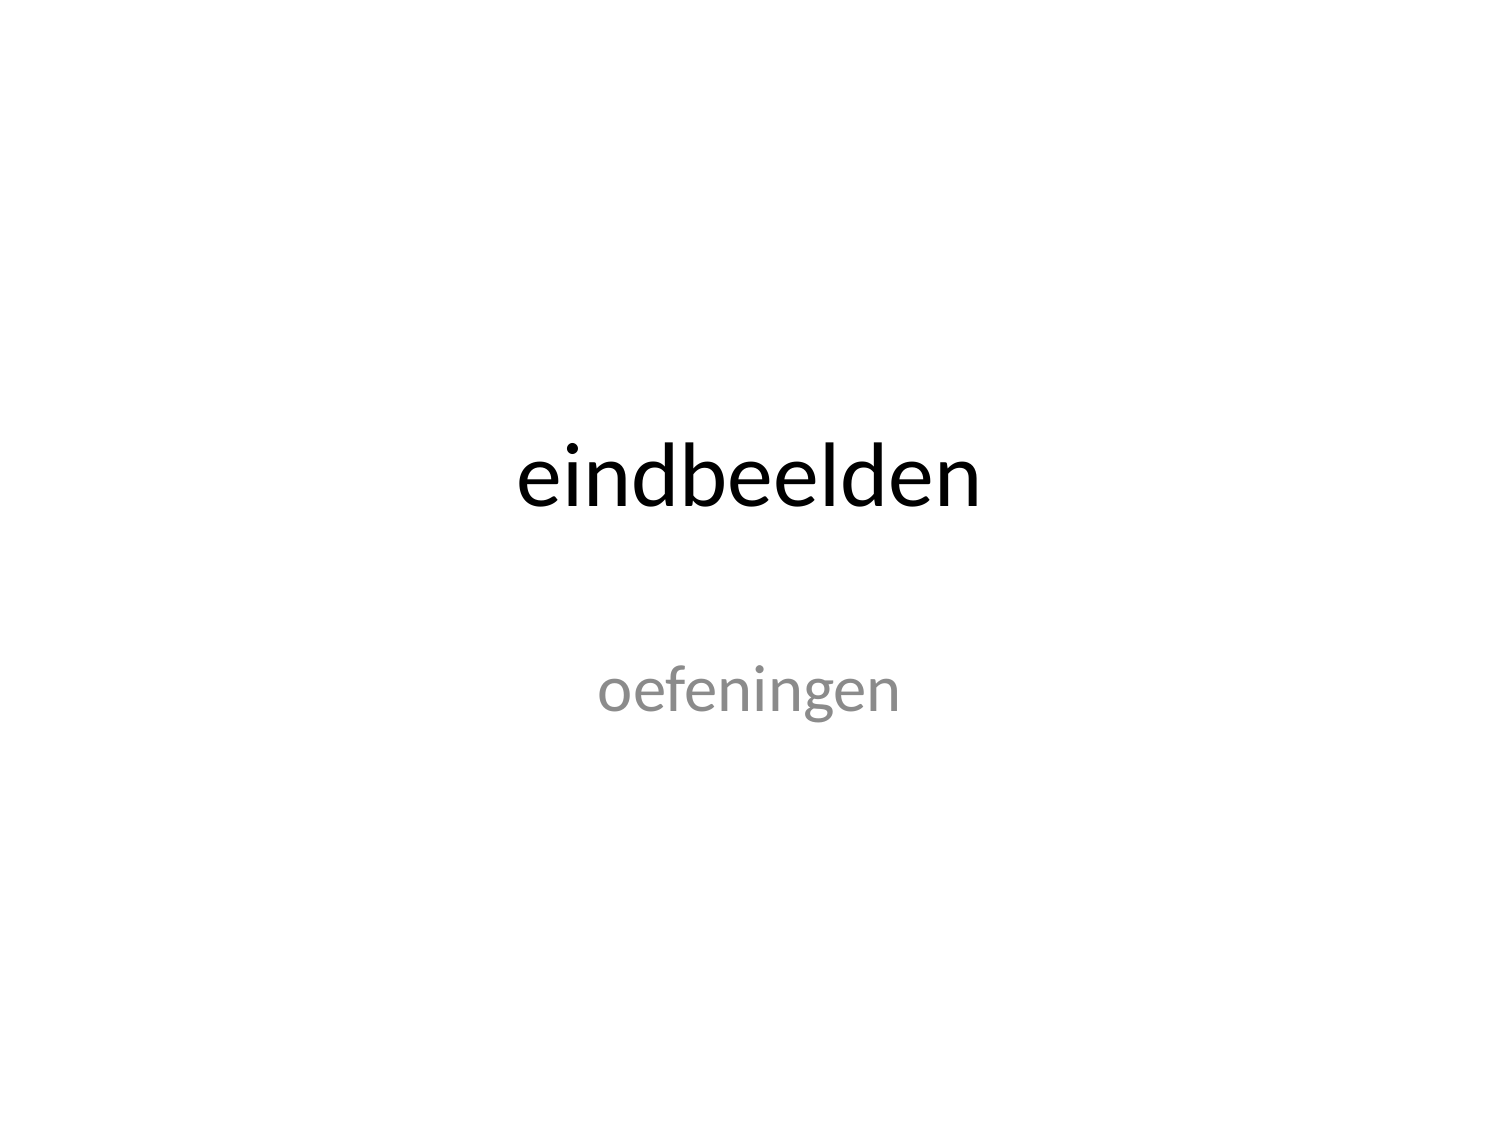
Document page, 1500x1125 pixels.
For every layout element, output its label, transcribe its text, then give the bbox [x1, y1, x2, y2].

subtitle oefeningen [225, 637, 1275, 925]
title eindbeelden [112, 349, 1388, 591]
